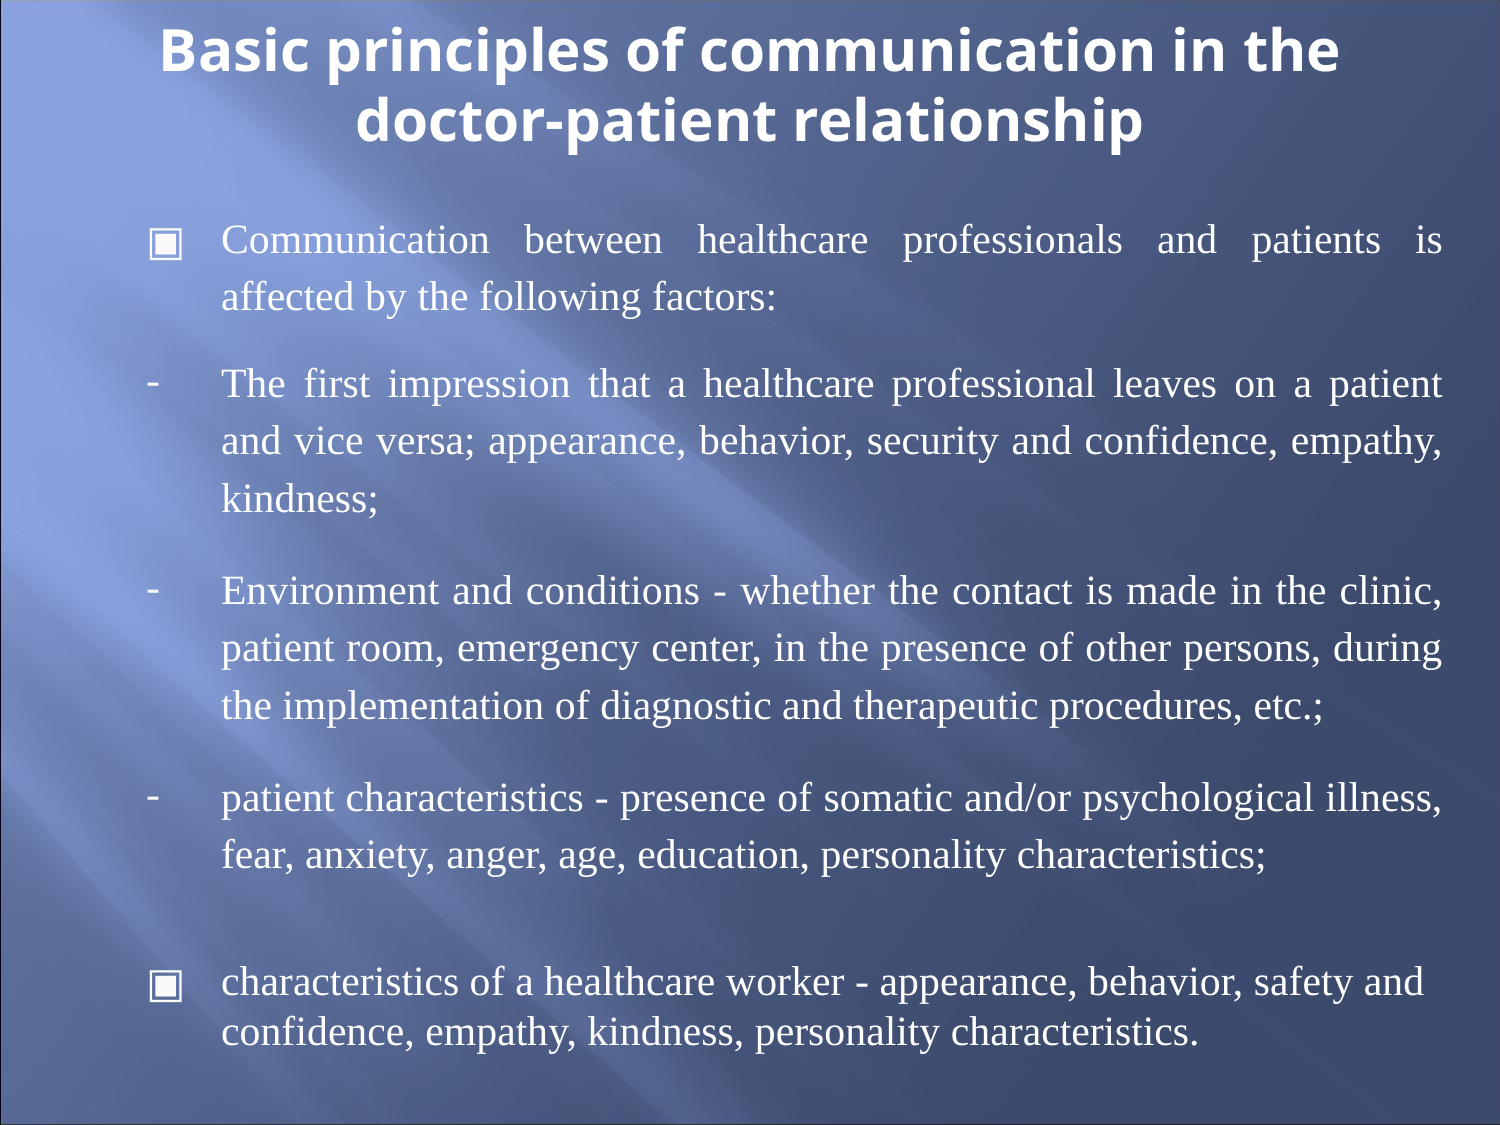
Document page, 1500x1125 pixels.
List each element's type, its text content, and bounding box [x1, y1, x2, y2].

picture [0, 0, 1500, 1125]
list Communication between healthcare professionals and patients is affected by the following factors: The first impression that a healthcare professional leaves on a patient and vice versa; appearance, behavior, security and confidence, empathy, kindness; Environment and conditions - whether the contact is made in the clinic, patient room, emergency center, in the presence of other persons, during the implementation of diagnostic and therapeutic procedures, etc.; patient characteristics - presence of somatic and/or psychological illness, fear, anxiety, anger, age, education, personality characteristics; characteristics of a healthcare worker - appearance, behavior, safety and confidence, empathy, kindness, personality characteristics. [41, 196, 1459, 969]
title Basic principles of communication in the doctor-patient relationship [75, 0, 1425, 171]
